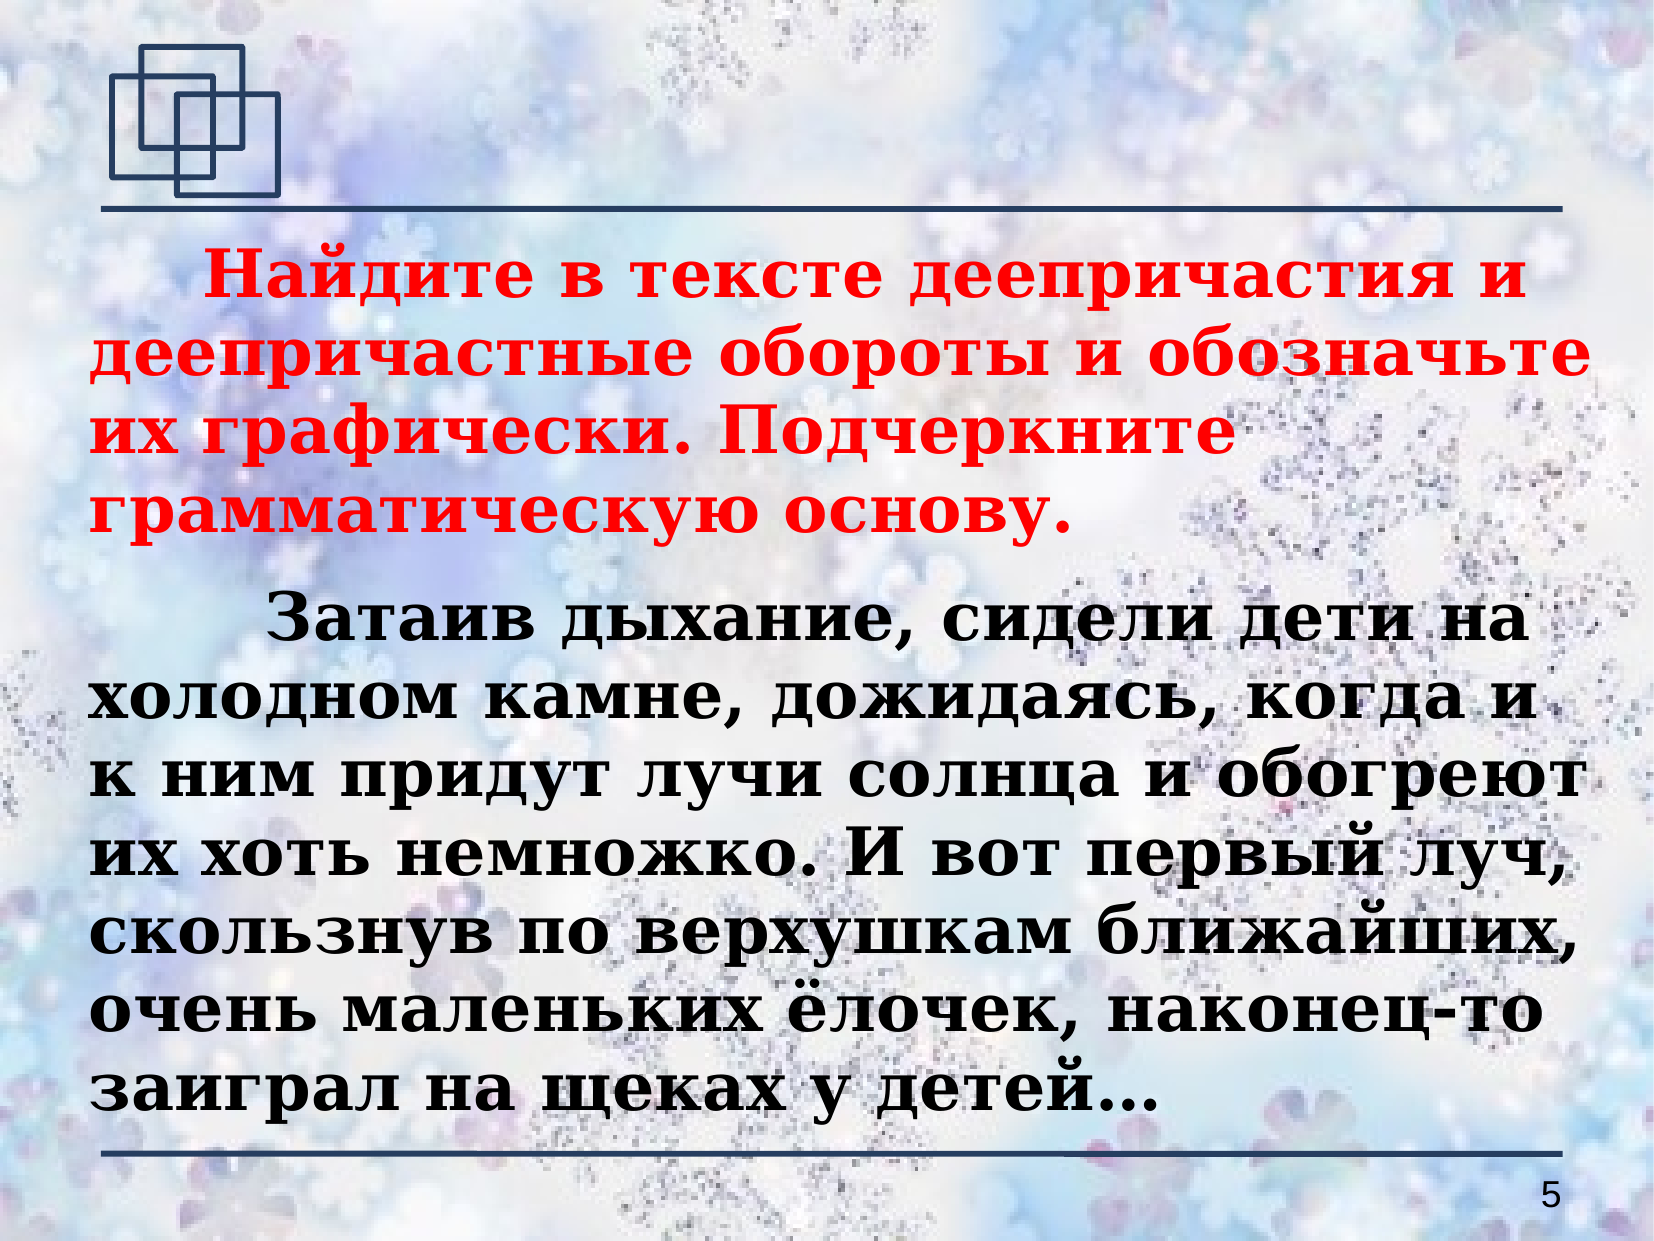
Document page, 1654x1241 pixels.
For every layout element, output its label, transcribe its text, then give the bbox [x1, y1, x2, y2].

picture [0, 0, 1654, 1241]
list Найдите в тексте деепричастия и деепричастные обороты и обозначьте их графически. Подчеркните грамматическую основу. Затаив дыхание, сидели дети на холодном камне, дожидаясь, когда и к ним придут лучи солнца и обогреют их хоть немножко. И вот первый луч, скользнув по верхушкам ближайших, очень маленьких ёлочек, наконец-то заиграл на щеках у детей… [32, 233, 1613, 1128]
